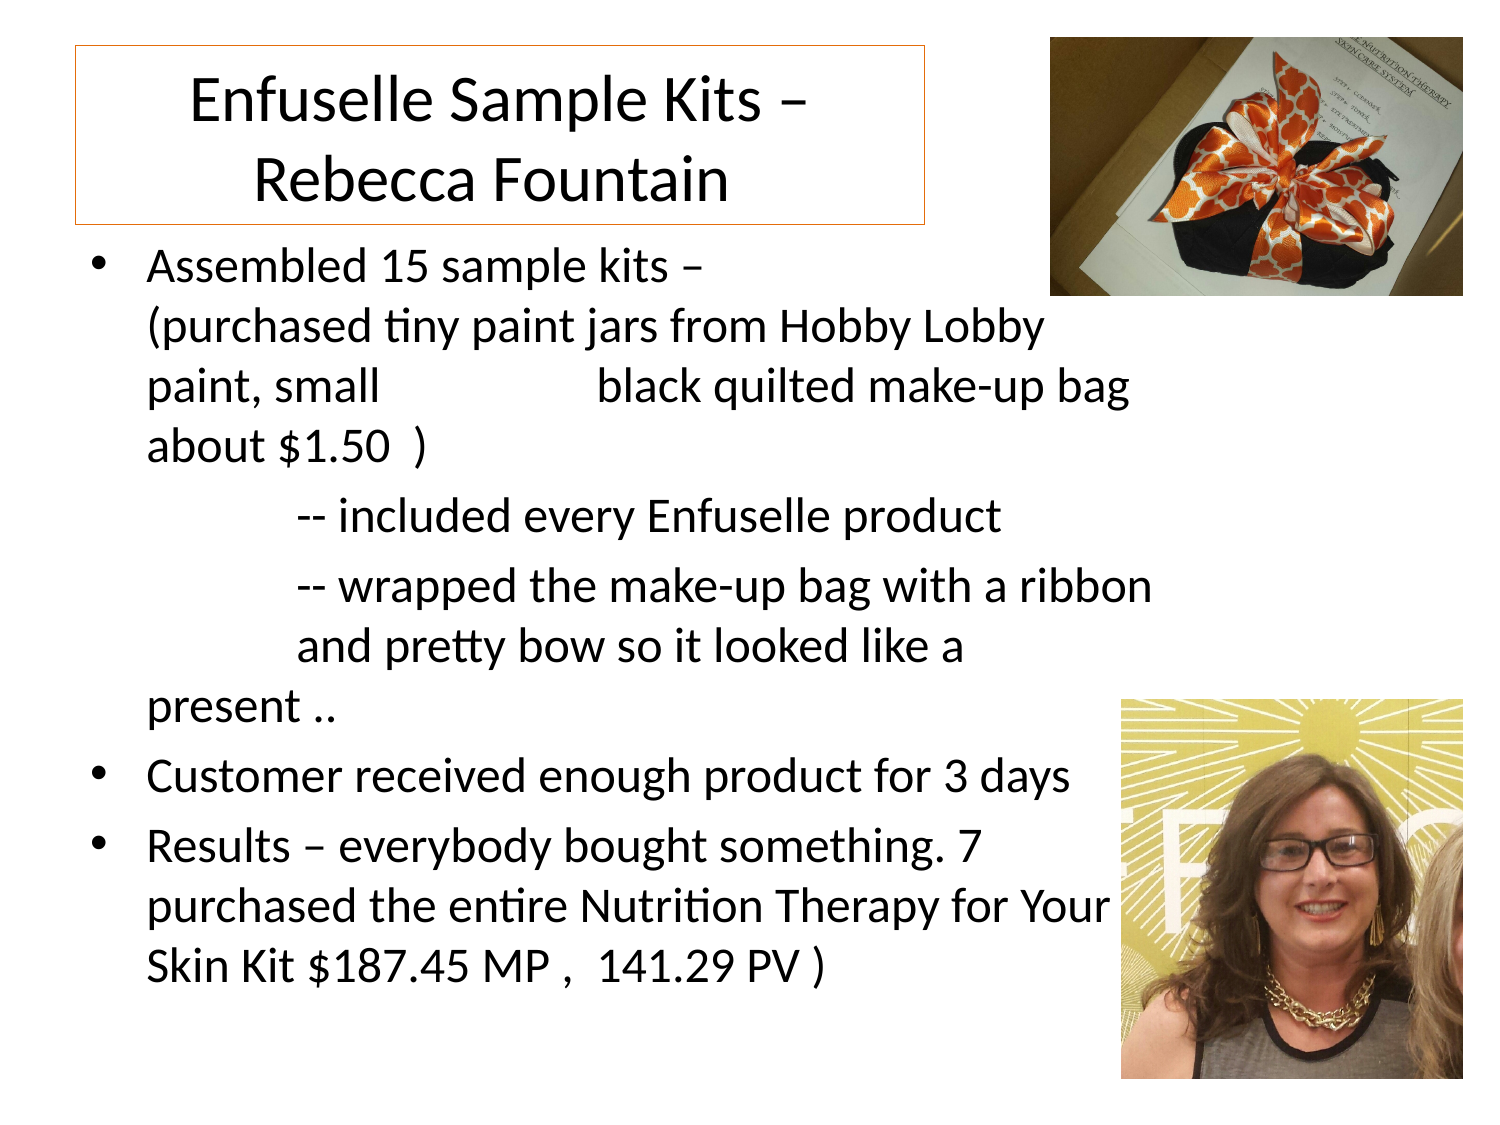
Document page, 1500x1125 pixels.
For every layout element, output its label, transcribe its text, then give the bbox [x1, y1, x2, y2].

title Enfuselle Sample Kits – Rebecca Fountain [75, 45, 925, 224]
picture [1049, 37, 1463, 296]
list Assembled 15 sample kits – --(purchased tiny paint jars from Hobby Lobby paint, small black quilted make-up bag about $1.50 ) -- included every Enfuselle product -- wrapped the make-up bag with a ribbon and pretty bow so it looked like a present .. Customer received enough product for 3 days Results – everybody bought something. 7 purchased the entire Nutrition Therapy for Your Skin Kit $187.45 MP , 141.29 PV ) [75, 224, 1175, 1075]
picture [1120, 699, 1463, 1079]
